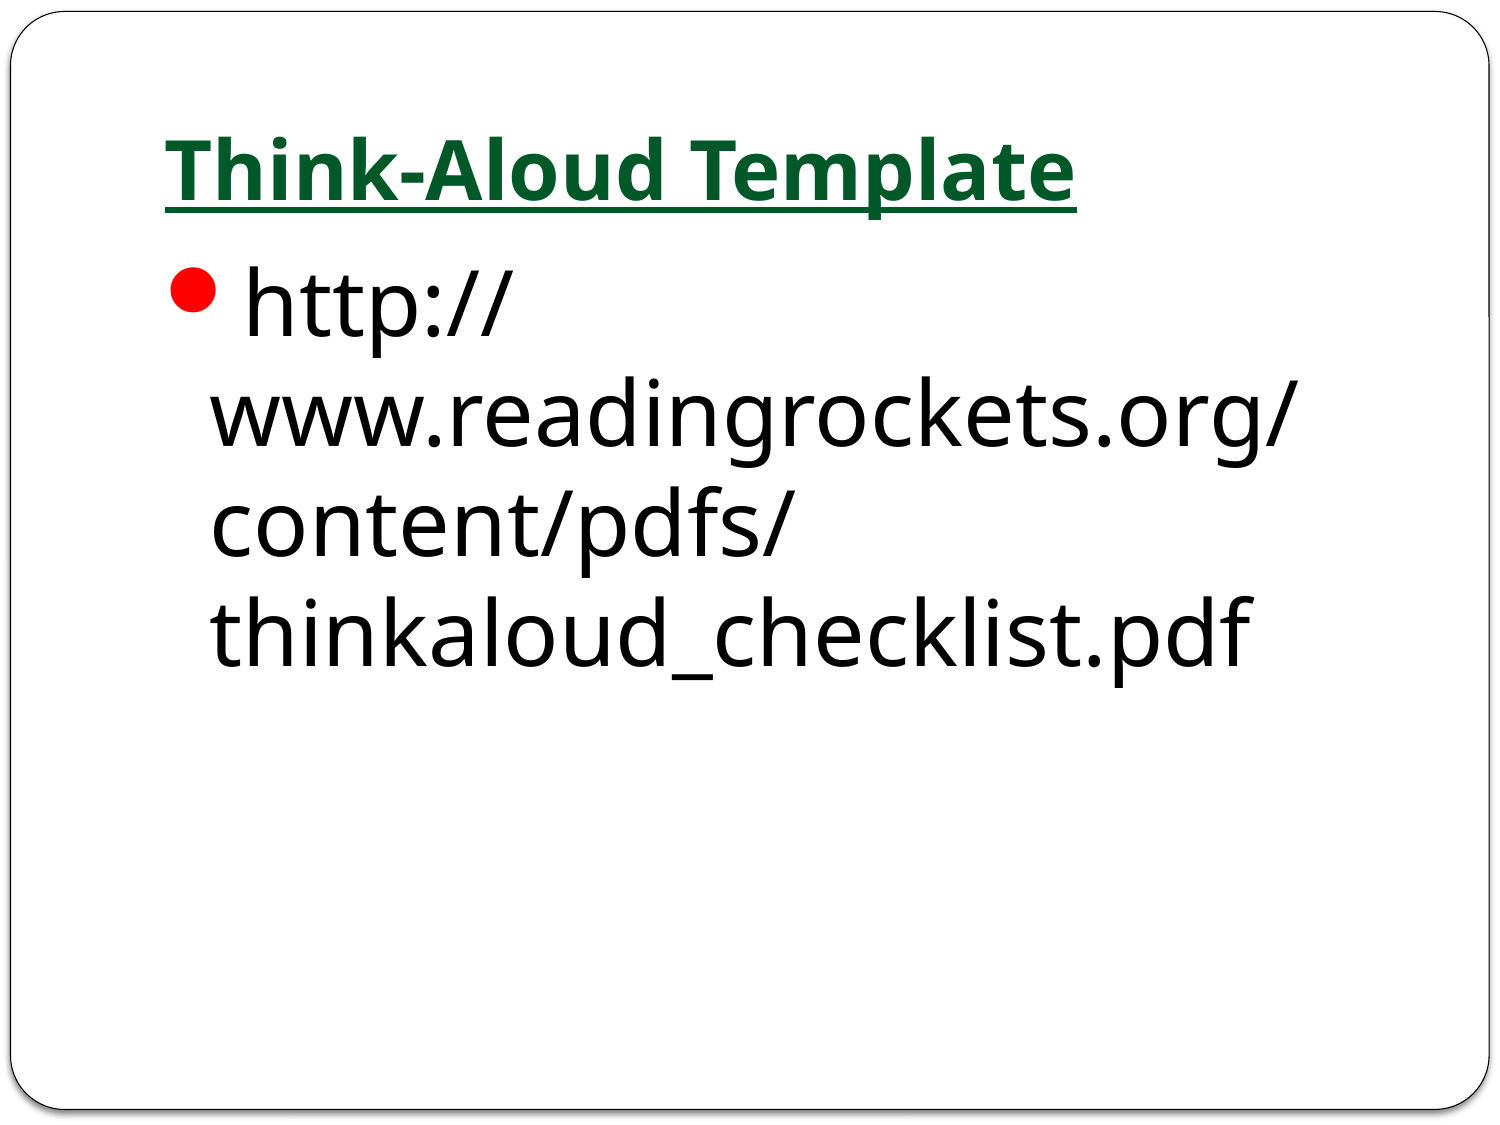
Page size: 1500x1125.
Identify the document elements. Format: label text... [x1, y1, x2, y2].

list http://www.readingrockets.org/content/pdfs/thinkaloud_checklist.pdf [150, 237, 1425, 988]
title Think-Aloud Template [150, 45, 1425, 233]
